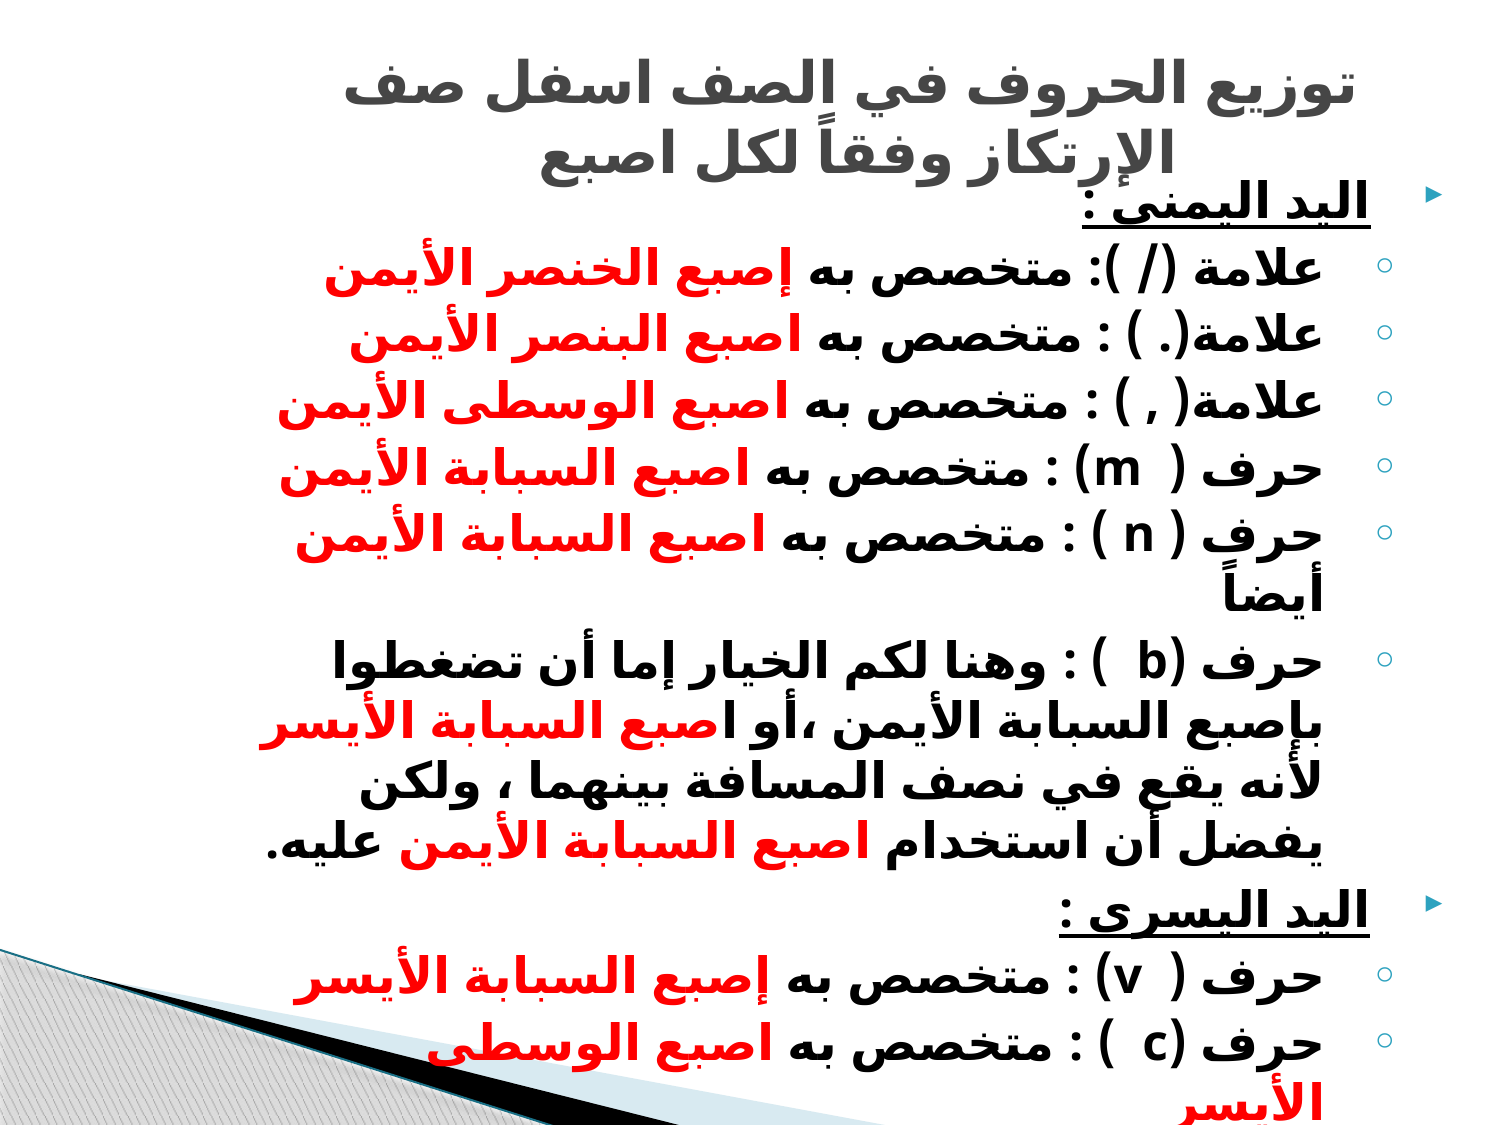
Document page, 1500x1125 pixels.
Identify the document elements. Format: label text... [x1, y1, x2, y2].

list اليد اليمنى : علامة (/ ): متخصص به إصبع الخنصر الأيمن علامة(. ) : متخصص به اصبع البنصر الأيمن علامة( , ) : متخصص به اصبع الوسطى الأيمن حرف ( m) : متخصص به اصبع السبابة الأيمن حرف ( n ) : متخصص به اصبع السبابة الأيمن أيضاً حرف (b ) : وهنا لكم الخيار إما أن تضغطوا بإصبع السبابة الأيمن ،أو اصبع السبابة الأيسر لأنه يقع في نصف المسافة بينهما ، ولكن يفضل أن استخدام اصبع السبابة الأيمن عليه. اليد اليسرى : حرف ( v) : متخصص به إصبع السبابة الأيسر حرف (c ) : متخصص به اصبع الوسطى الأيسر حرف (x ) : متخصص به اصبع البنصر الأيمن حرف (z) : متخصص به اصبع الخنصر الأيسر [230, 160, 1461, 1059]
title توزيع الحروف في الصف اسفل صف الإرتكاز وفقاً لكل اصبع [235, 45, 1466, 185]
